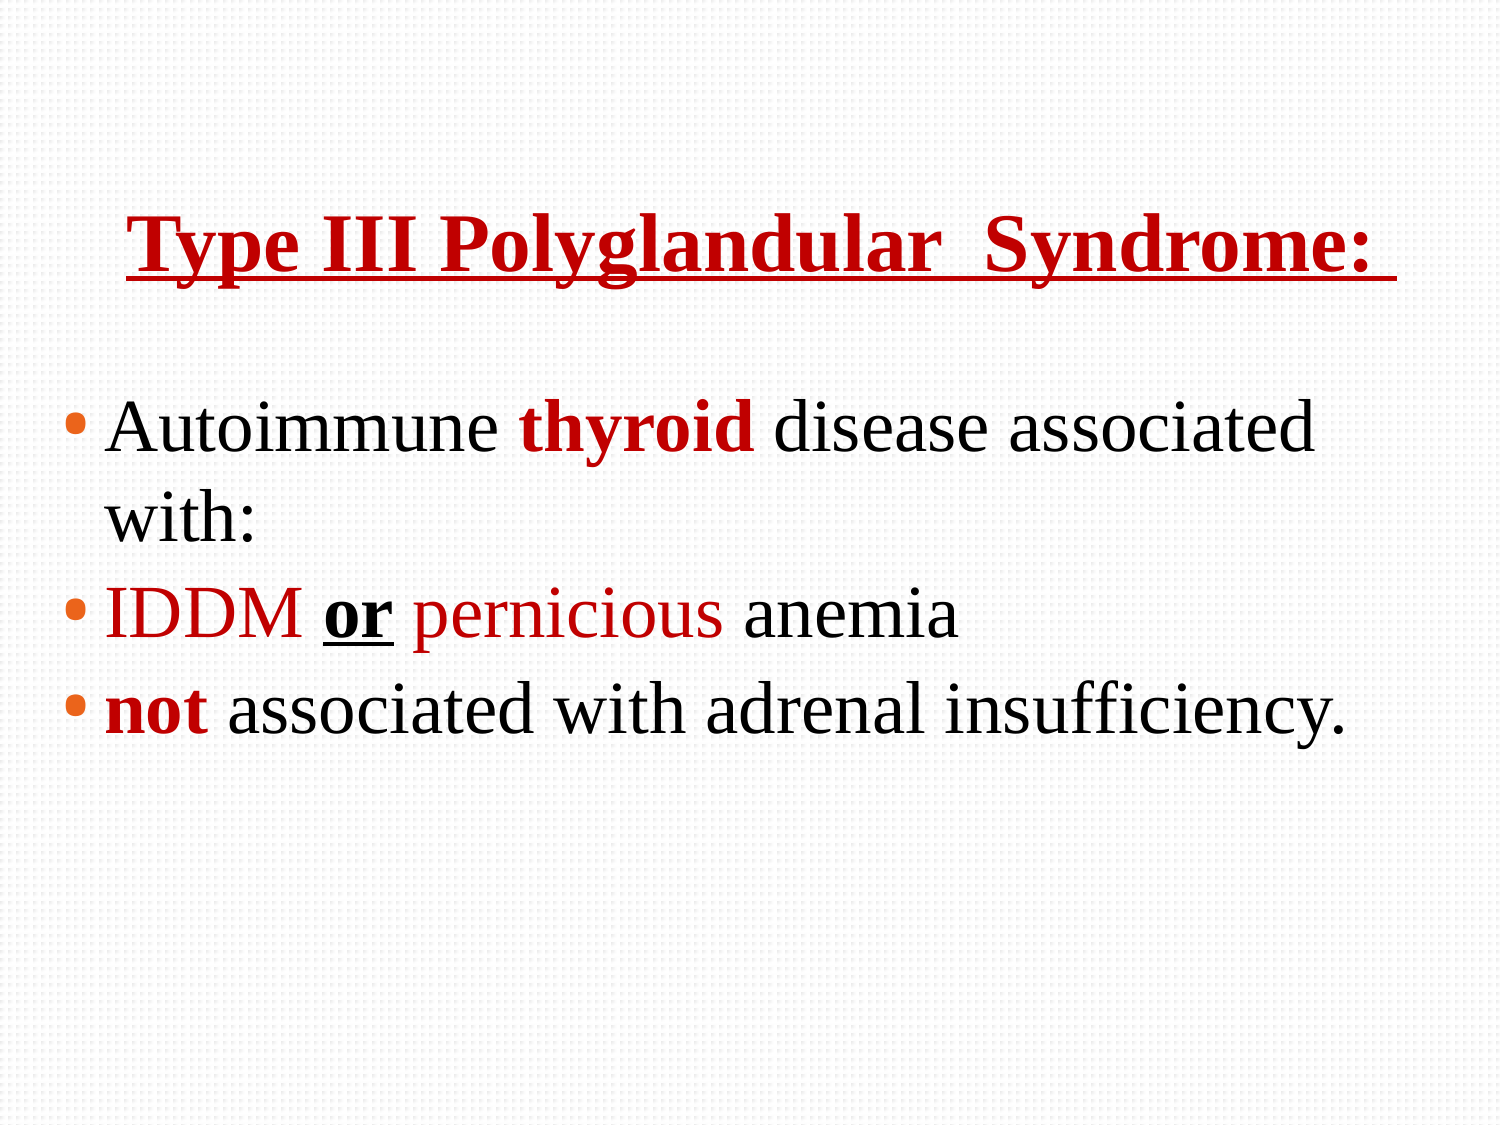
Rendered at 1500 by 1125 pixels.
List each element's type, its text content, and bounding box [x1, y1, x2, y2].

title Type III Polyglandular Syndrome: [41, 113, 1483, 363]
list Autoimmune thyroid disease associated with: IDDM or pernicious anemia not associated with adrenal insufficiency. [29, 368, 1483, 1079]
